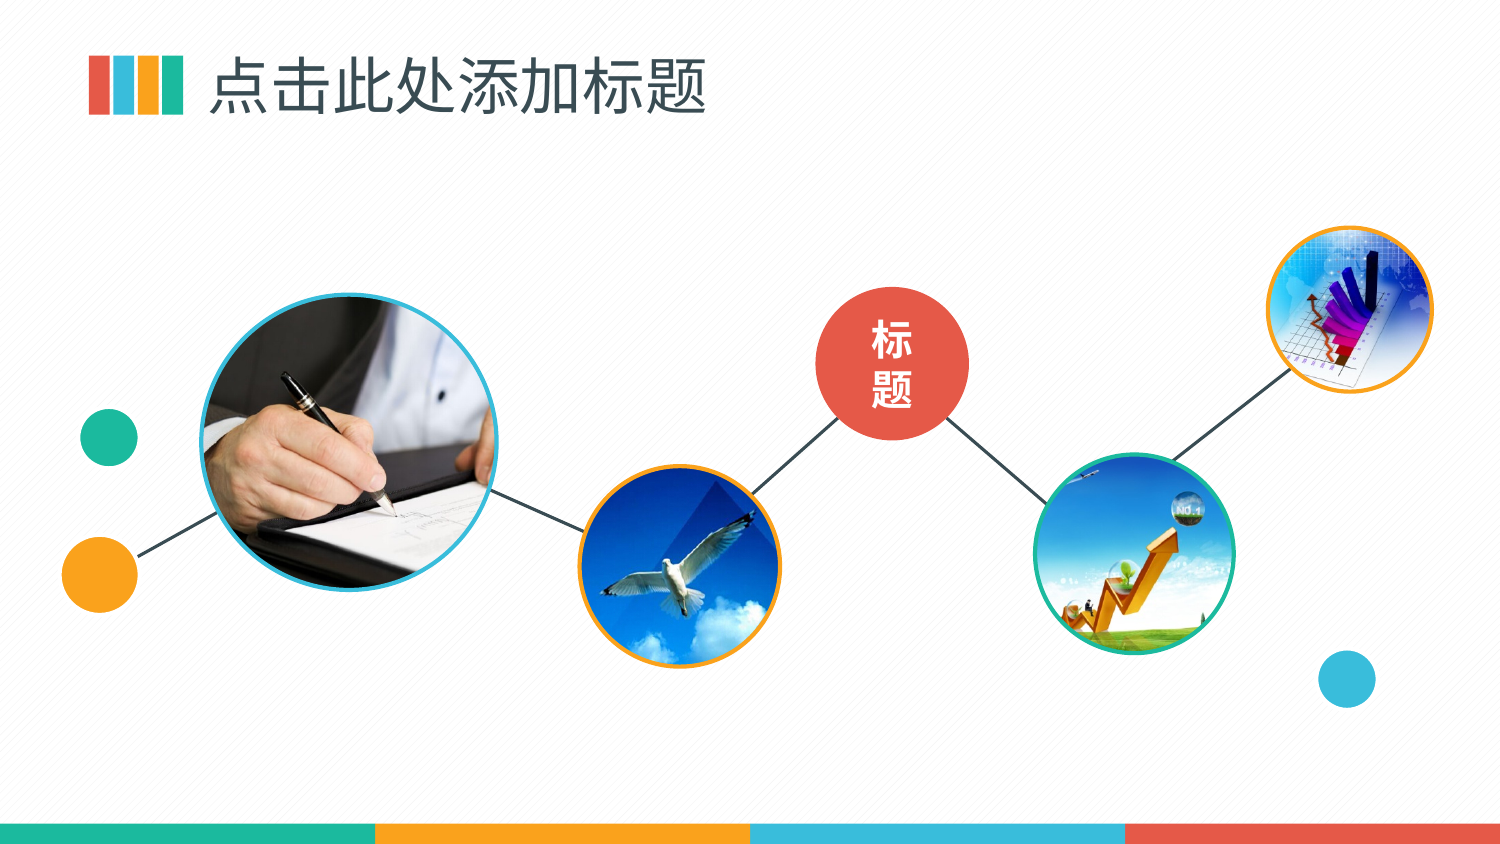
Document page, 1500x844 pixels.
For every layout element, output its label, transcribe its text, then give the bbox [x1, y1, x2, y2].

text_box [1032, 452, 1236, 656]
text_box [76, 404, 142, 471]
text_box [57, 532, 142, 618]
text_box 标题 [813, 284, 972, 443]
text_box [199, 292, 499, 593]
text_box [750, 417, 839, 496]
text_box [130, 508, 225, 561]
text_box [1314, 646, 1380, 712]
text_box [577, 464, 783, 669]
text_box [484, 487, 592, 535]
text_box [1265, 225, 1435, 394]
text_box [946, 417, 1052, 509]
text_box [1169, 367, 1293, 464]
